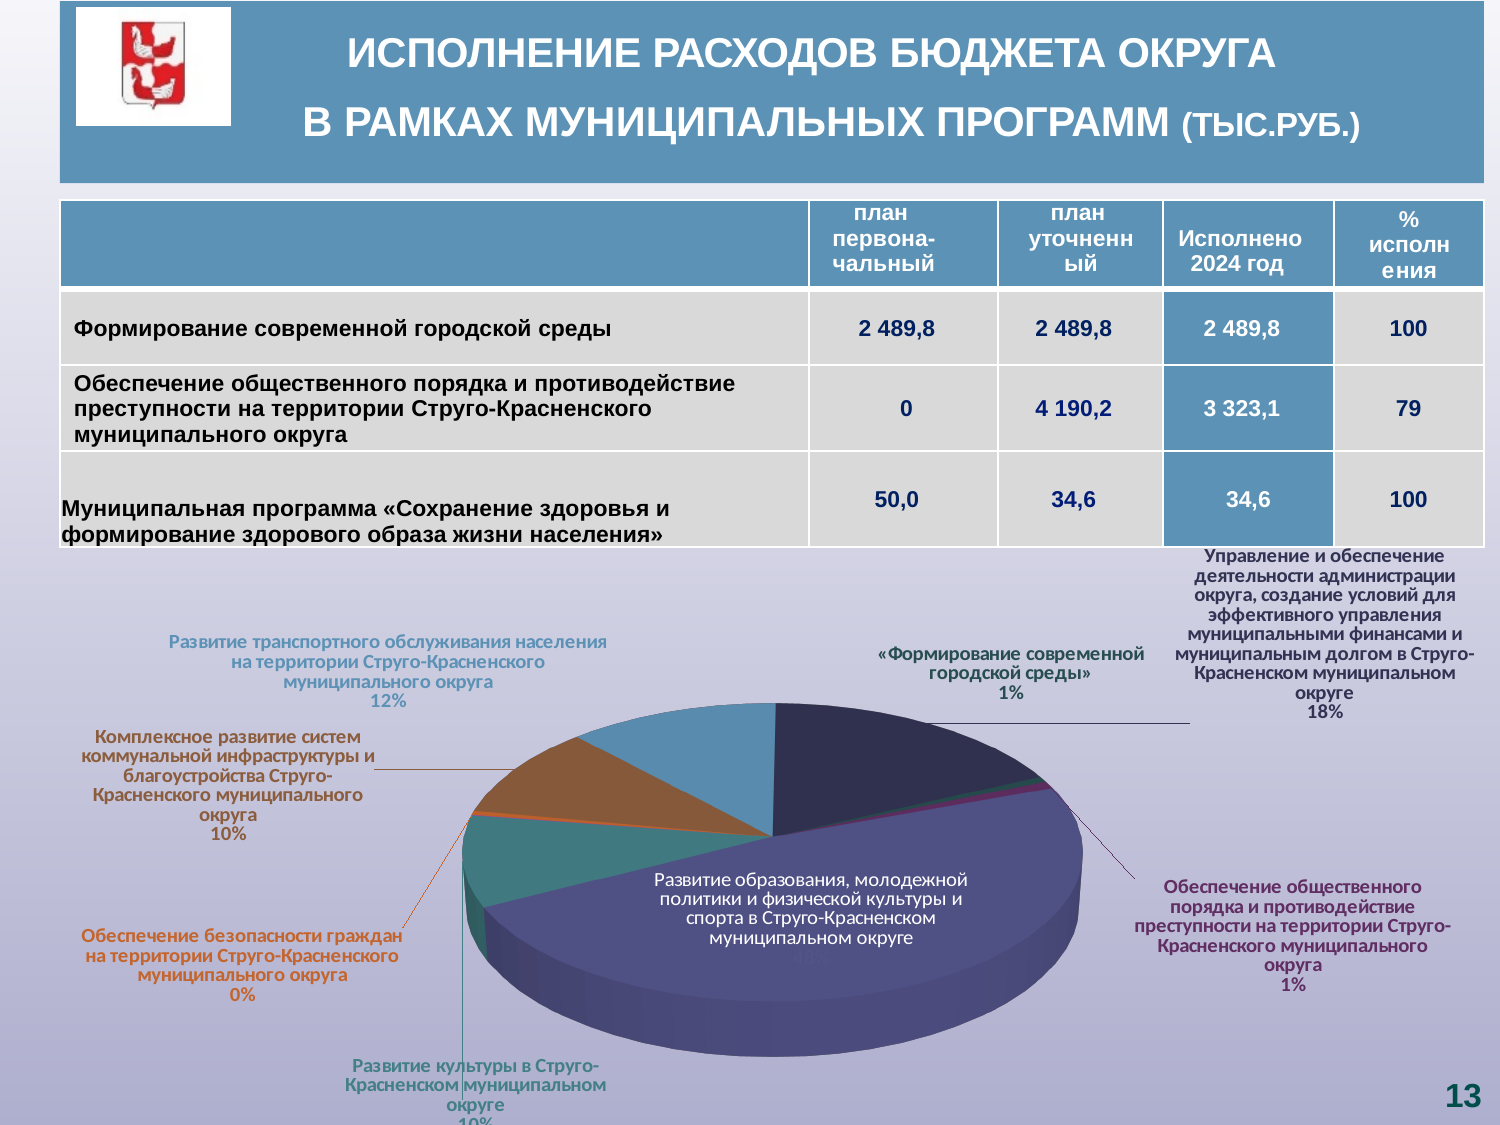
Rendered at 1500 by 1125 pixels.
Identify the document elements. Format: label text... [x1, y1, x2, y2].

table_cell 34,6 [999, 452, 1162, 545]
table_cell 100 [1335, 452, 1483, 545]
table_cell 50,0 [810, 452, 997, 545]
table_cell 79 [1335, 366, 1483, 450]
text_box [59, 1, 1484, 184]
table_cell 2 489,8 [810, 292, 997, 364]
chart [40, 546, 1484, 1125]
table_header план уточненный [999, 201, 1162, 286]
table_cell 2 489,8 [1164, 292, 1333, 364]
table_header Исполнено 2024 год [1164, 201, 1333, 286]
table_cell 3 323,1 [1164, 366, 1333, 450]
table_cell Муниципальная программа «Сохранение здоровья и формирование здорового образа жизни населения» [61, 452, 808, 545]
title В РАМКАХ МУНИЦИПАЛЬНЫХ ПРОГРАММ (ТЫС.РУБ.) [265, 92, 1396, 199]
table_cell 34,6 [1164, 452, 1333, 545]
table_header % исполне ния [1335, 201, 1483, 286]
table_cell 4 190,2 [999, 366, 1162, 450]
table_cell Обеспечение общественного порядка и противодействие преступности на территории Струго-Красненского муниципального округа [61, 366, 808, 450]
table_cell Формирование современной городской среды [61, 292, 808, 364]
text_box ИСПОЛНЕНИЕ РАСХОДОВ БЮДЖЕТА ОКРУГА [265, 24, 1356, 77]
table_header [61, 201, 808, 286]
table_header план первона- чальный [810, 201, 997, 286]
table_cell 2 489,8 [999, 292, 1162, 364]
picture [76, 7, 231, 126]
table_cell 100 [1335, 292, 1483, 364]
table_cell 0 [810, 366, 997, 450]
